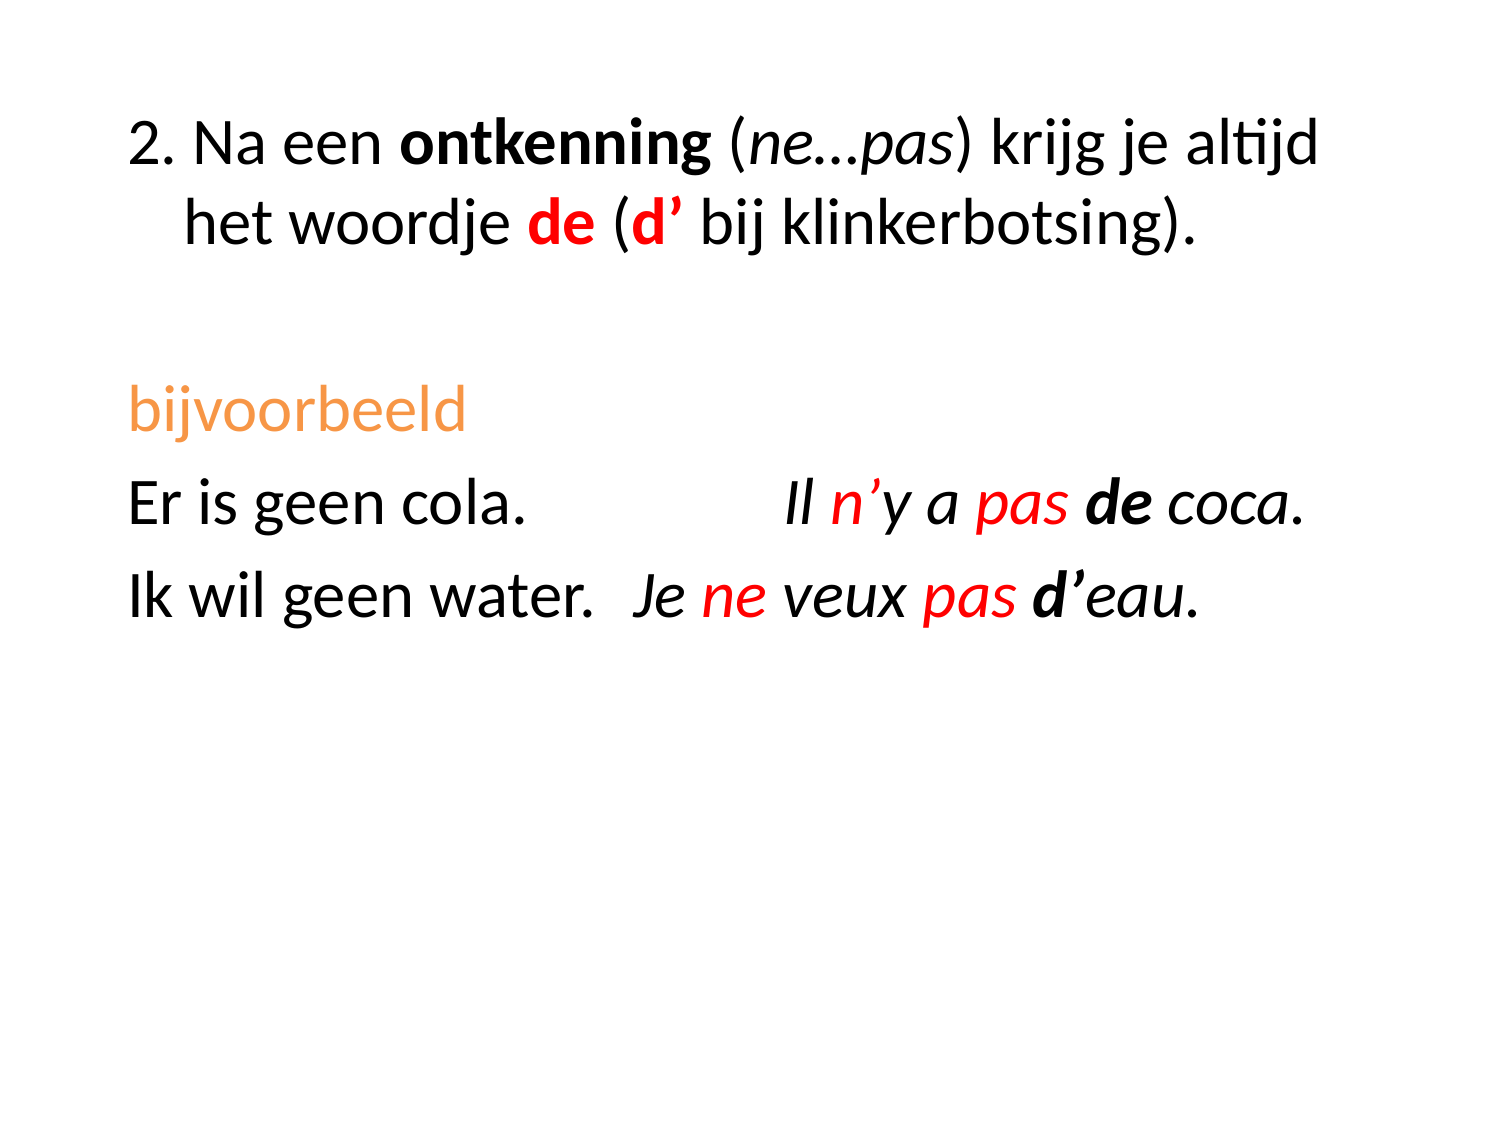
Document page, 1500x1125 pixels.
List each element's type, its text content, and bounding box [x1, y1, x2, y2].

text_box 2. Na een ontkenning (ne…pas) krijg je altijd het woordje de (d’ bij klinkerbotsing). bijvoorbeeld Er is geen cola. Il n’y a pas de coca. Ik wil geen water. Je ne veux pas d’eau. [112, 89, 1388, 1024]
